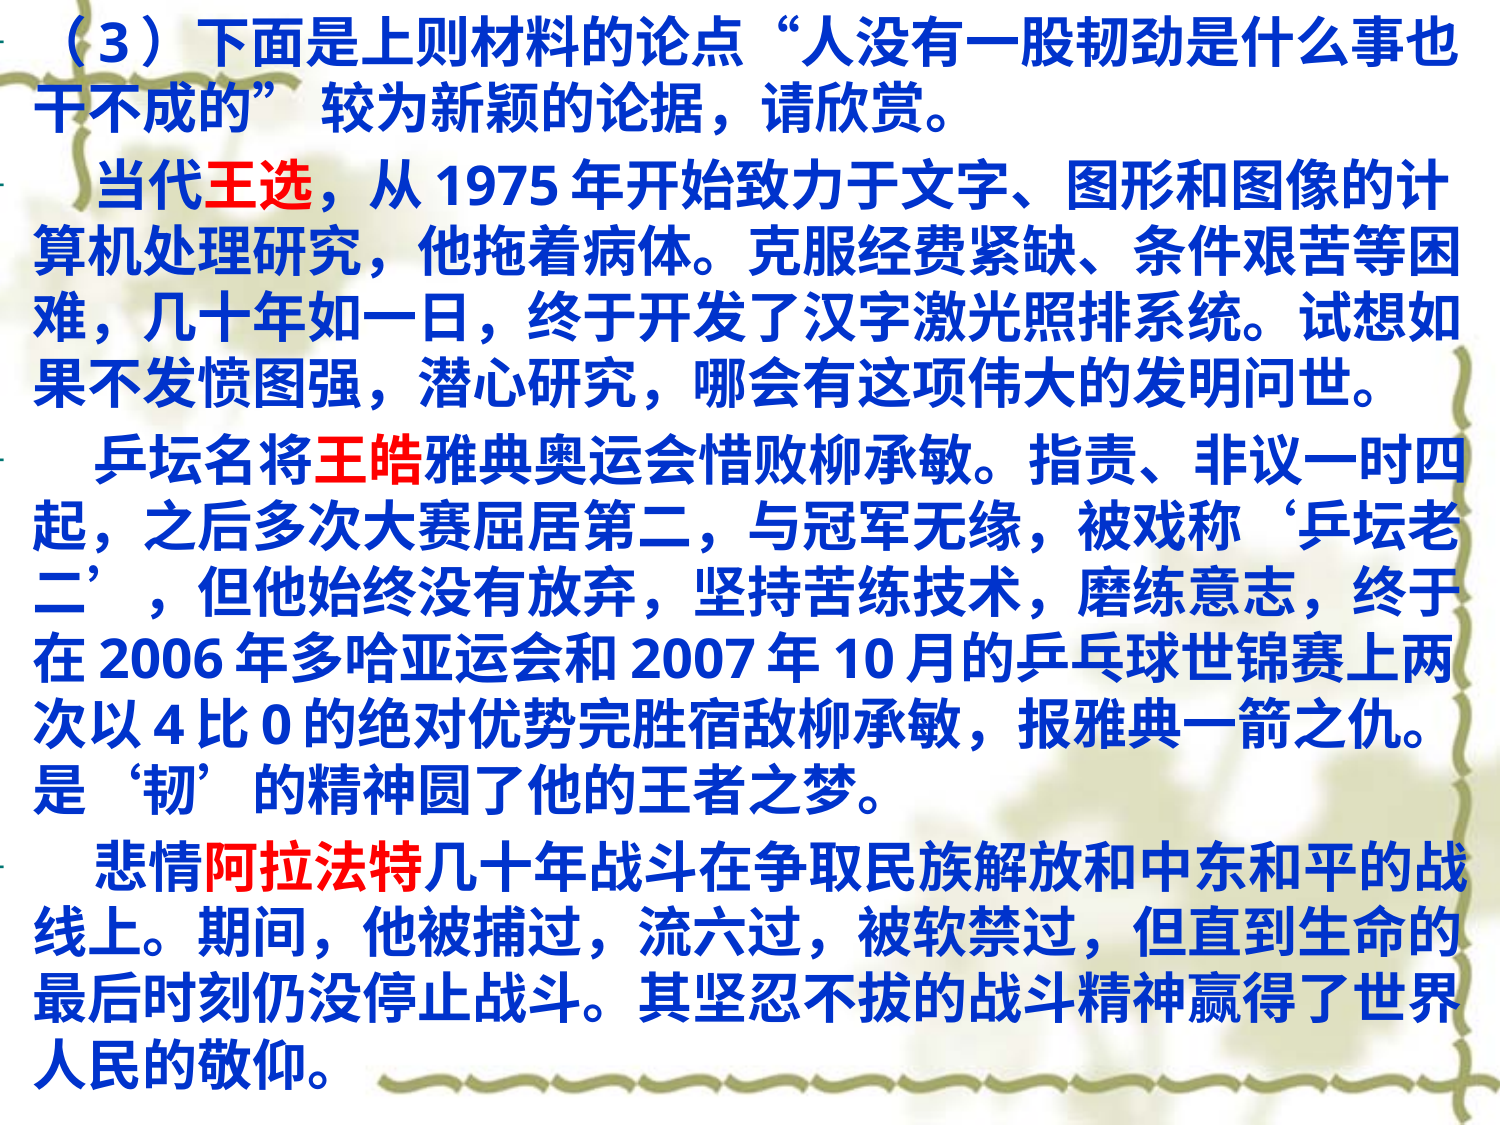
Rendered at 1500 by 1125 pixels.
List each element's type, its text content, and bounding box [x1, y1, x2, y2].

list （3）下面是上则材料的论点“人没有一股韧劲是什么事也干不成的” 较为新颖的论据，请欣赏。 当代王选，从1975年开始致力于文字、图形和图像的计算机处理研究，他拖着病体。克服经费紧缺、条件艰苦等困难，几十年如一日，终于开发了汉字激光照排系统。试想如果不发愤图强，潜心研究，哪会有这项伟大的发明问世。 乒坛名将王皓雅典奥运会惜败柳承敏。指责、非议一时四起，之后多次大赛屈居第二，与冠军无缘，被戏称‘乒坛老二’，但他始终没有放弃，坚持苦练技术，磨练意志，终于在2006年多哈亚运会和2007年10月的乒乓球世锦赛上两次以4比0的绝对优势完胜宿敌柳承敏，报雅典一箭之仇。是‘韧’的精神圆了他的王者之梦。 悲情阿拉法特几十年战斗在争取民族解放和中东和平的战线上。期间，他被捕过，流六过，被软禁过，但直到生命的最后时刻仍没停止战斗。其坚忍不拔的战斗精神赢得了世界人民的敬仰。 [0, 0, 1500, 1125]
